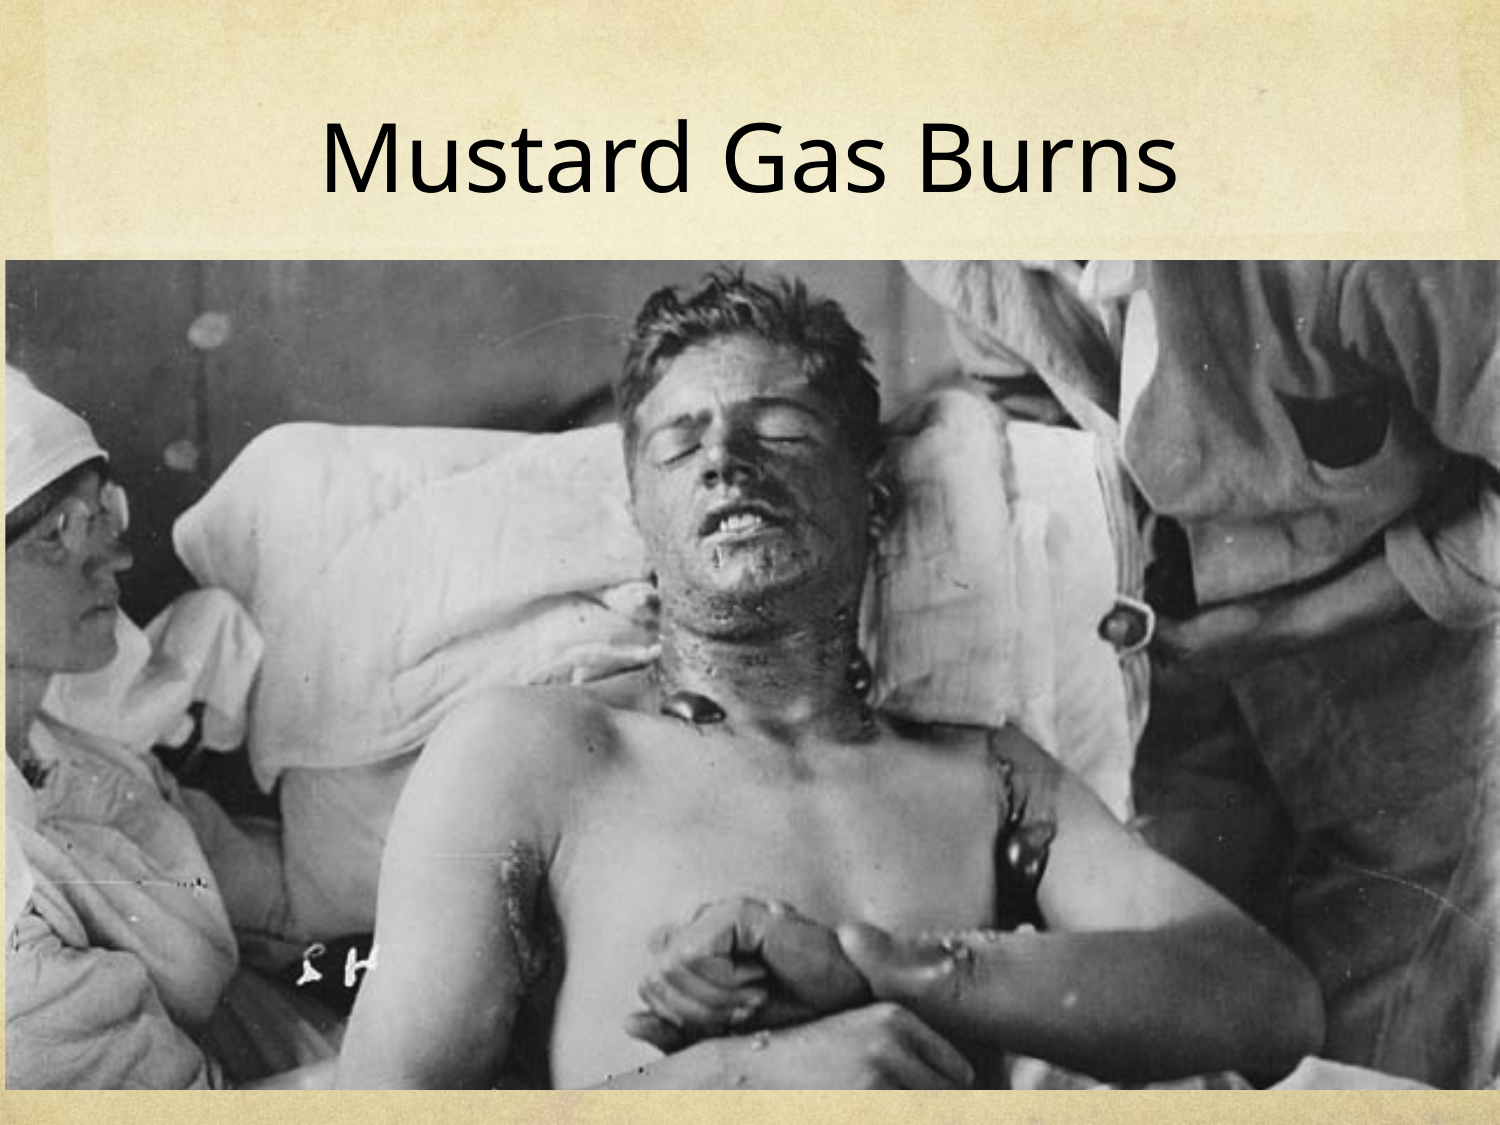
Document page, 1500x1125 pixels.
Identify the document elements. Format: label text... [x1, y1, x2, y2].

picture [0, 0, 1500, 1125]
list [4, 259, 1500, 1090]
title Mustard Gas Burns [150, 82, 1350, 225]
